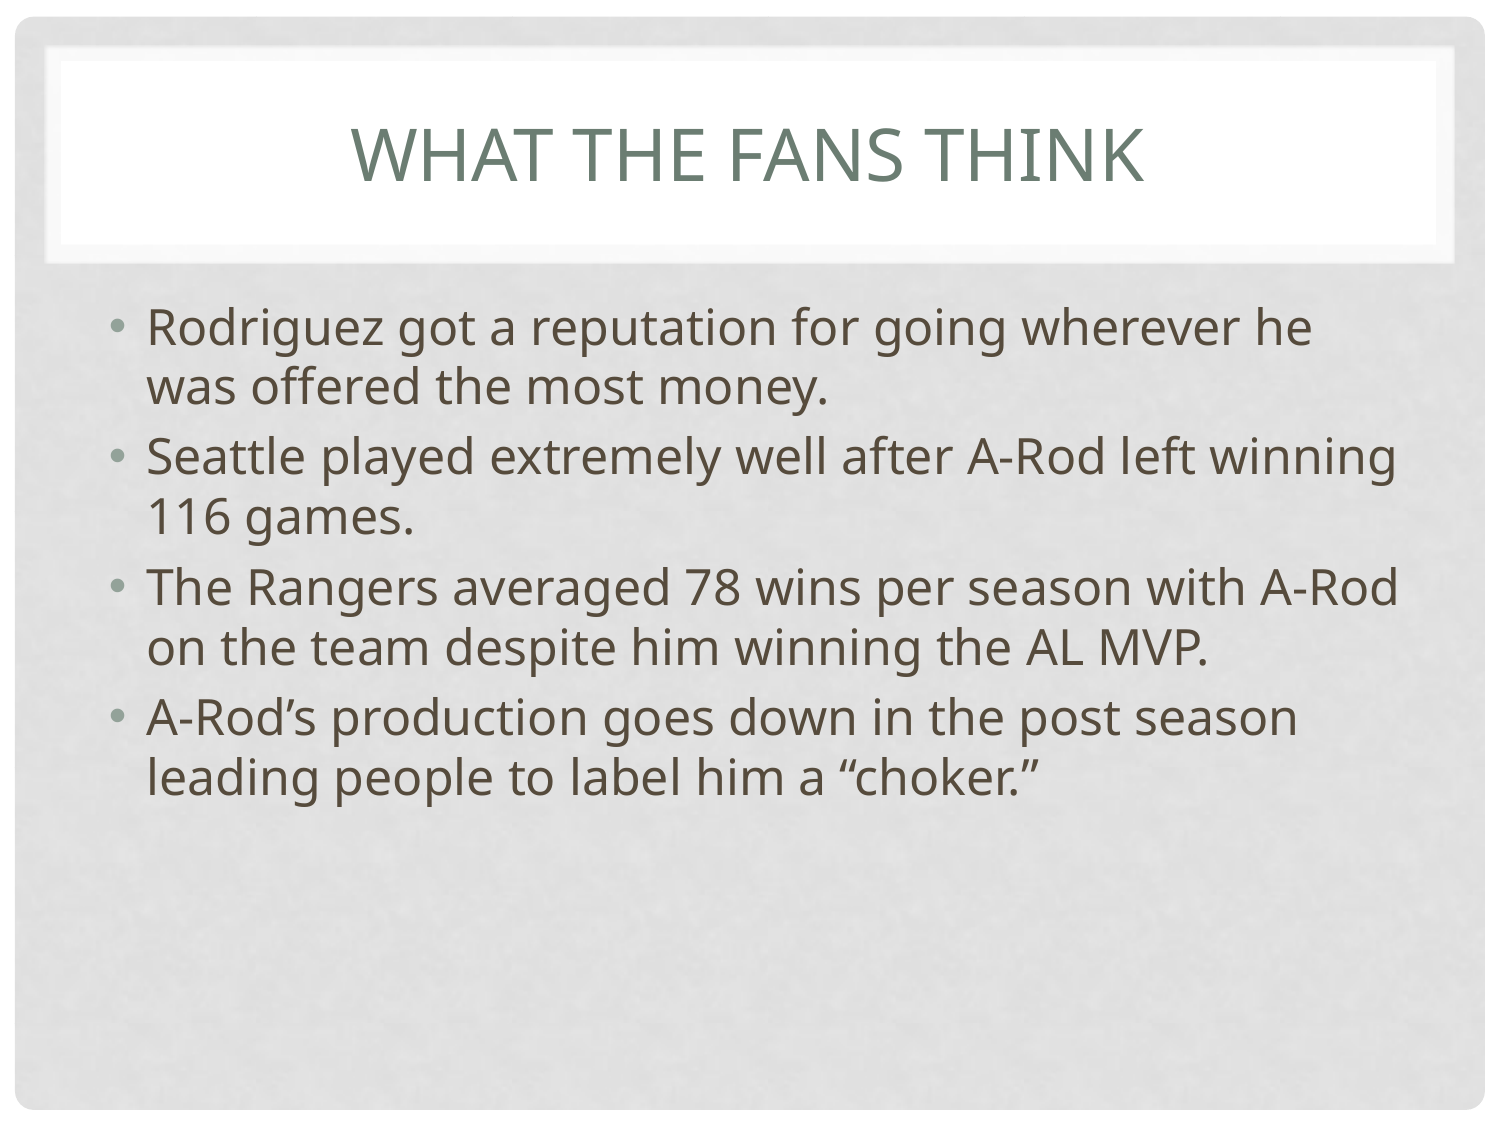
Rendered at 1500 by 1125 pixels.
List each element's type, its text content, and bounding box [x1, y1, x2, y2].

list Rodriguez got a reputation for going wherever he was offered the most money. Seattle played extremely well after A-Rod left winning 116 games. The Rangers averaged 78 wins per season with A-Rod on the team despite him winning the AL MVP. A-Rod’s production goes down in the post season leading people to label him a “choker.” [75, 287, 1425, 1005]
title What The Fans Think [69, 66, 1425, 238]
